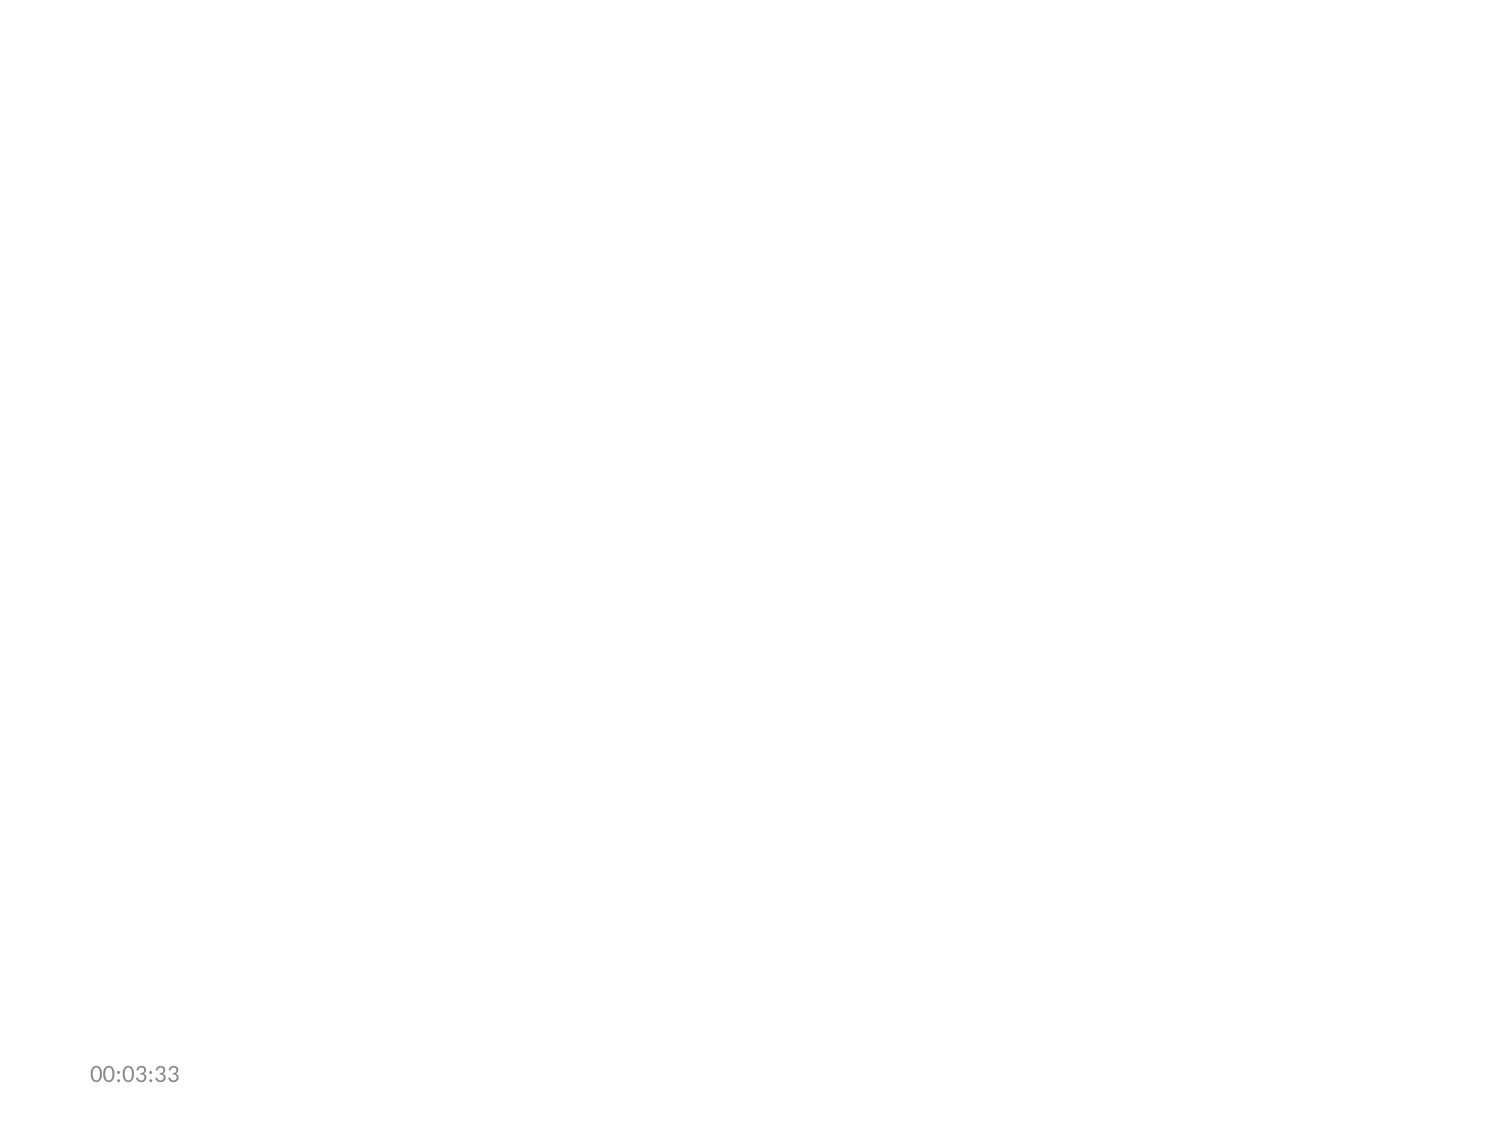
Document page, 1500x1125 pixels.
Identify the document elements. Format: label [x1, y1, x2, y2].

slide_number [75, 1042, 425, 1103]
